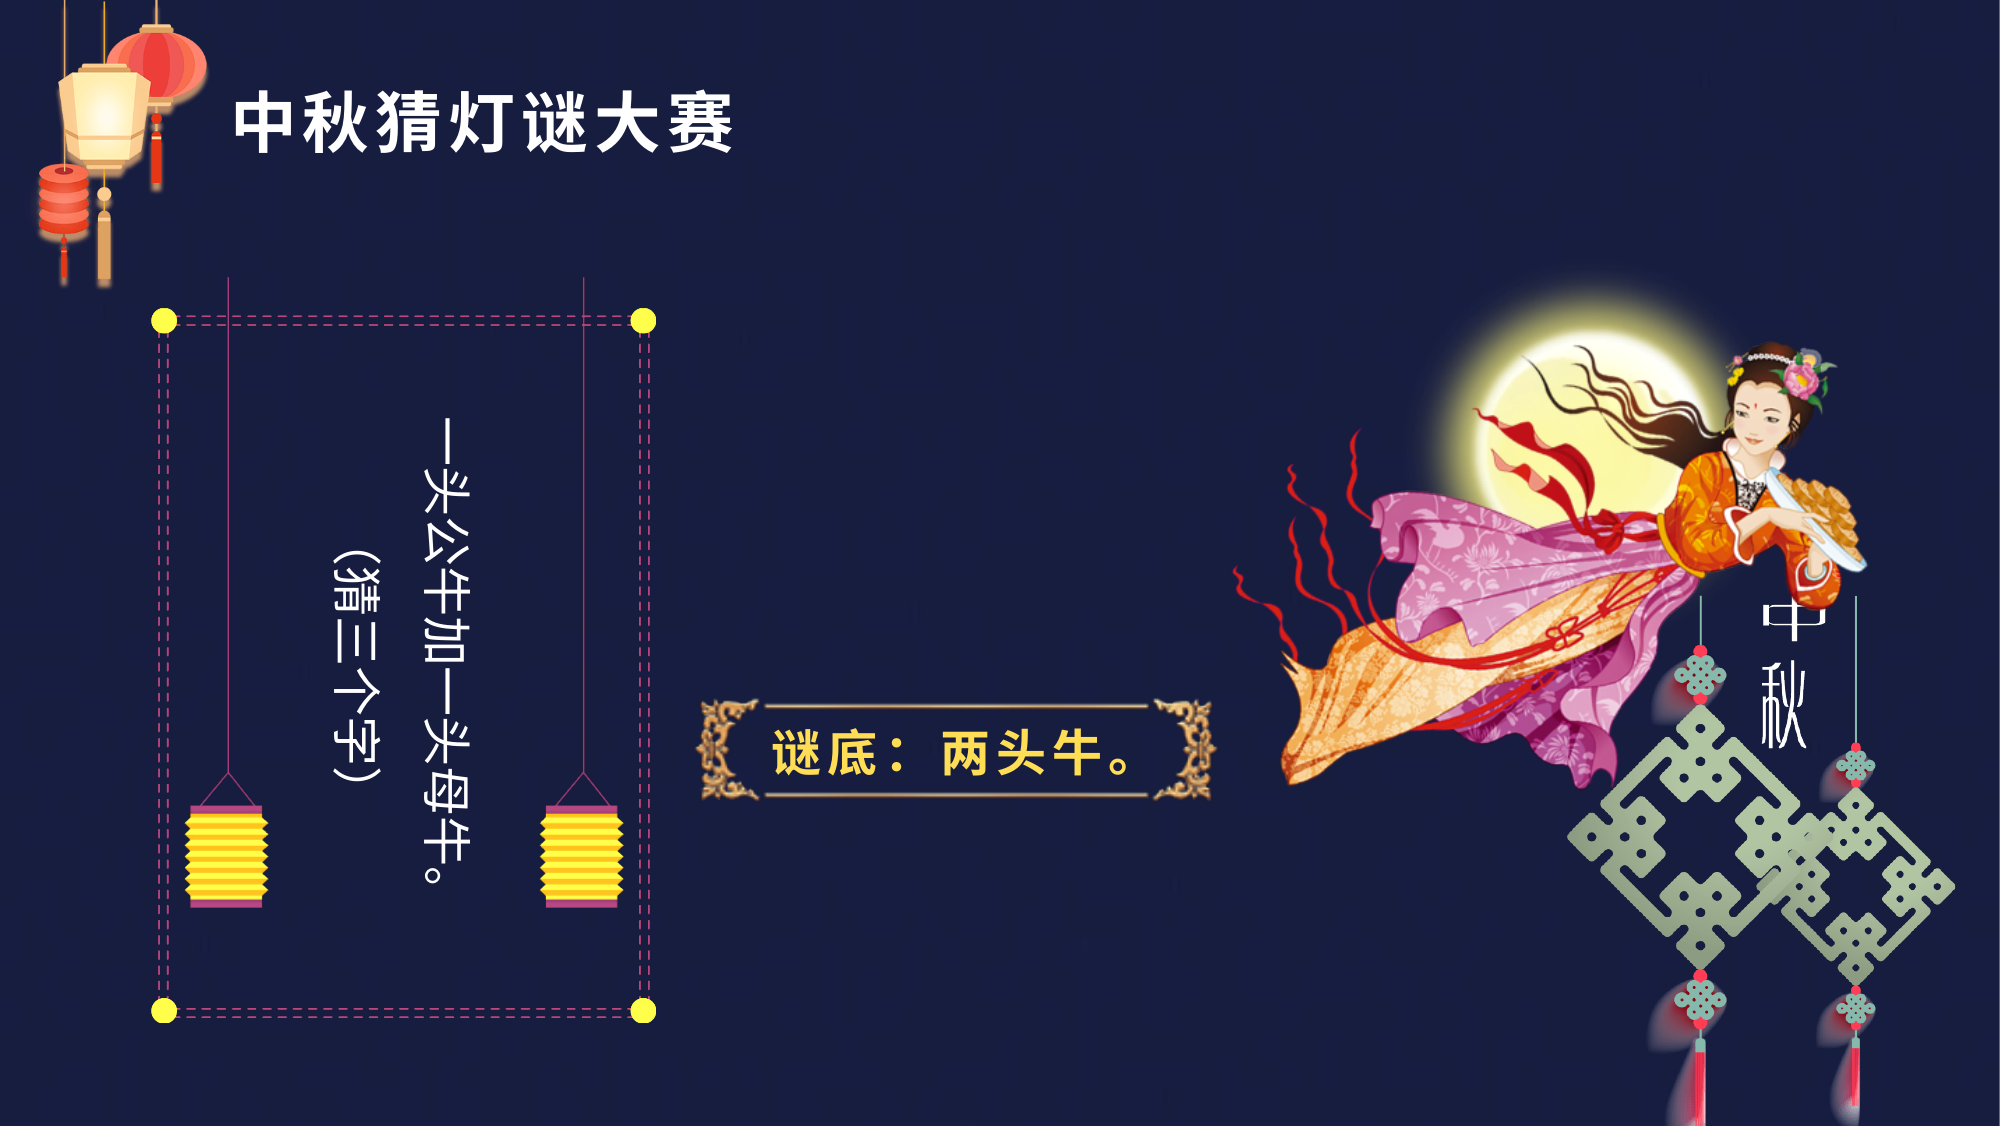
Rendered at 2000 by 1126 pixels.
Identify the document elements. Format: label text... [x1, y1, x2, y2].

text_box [151, 277, 656, 1023]
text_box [666, 665, 1218, 841]
text_box 中秋猜灯谜大赛 [217, 72, 1000, 168]
picture [0, 0, 2000, 1126]
